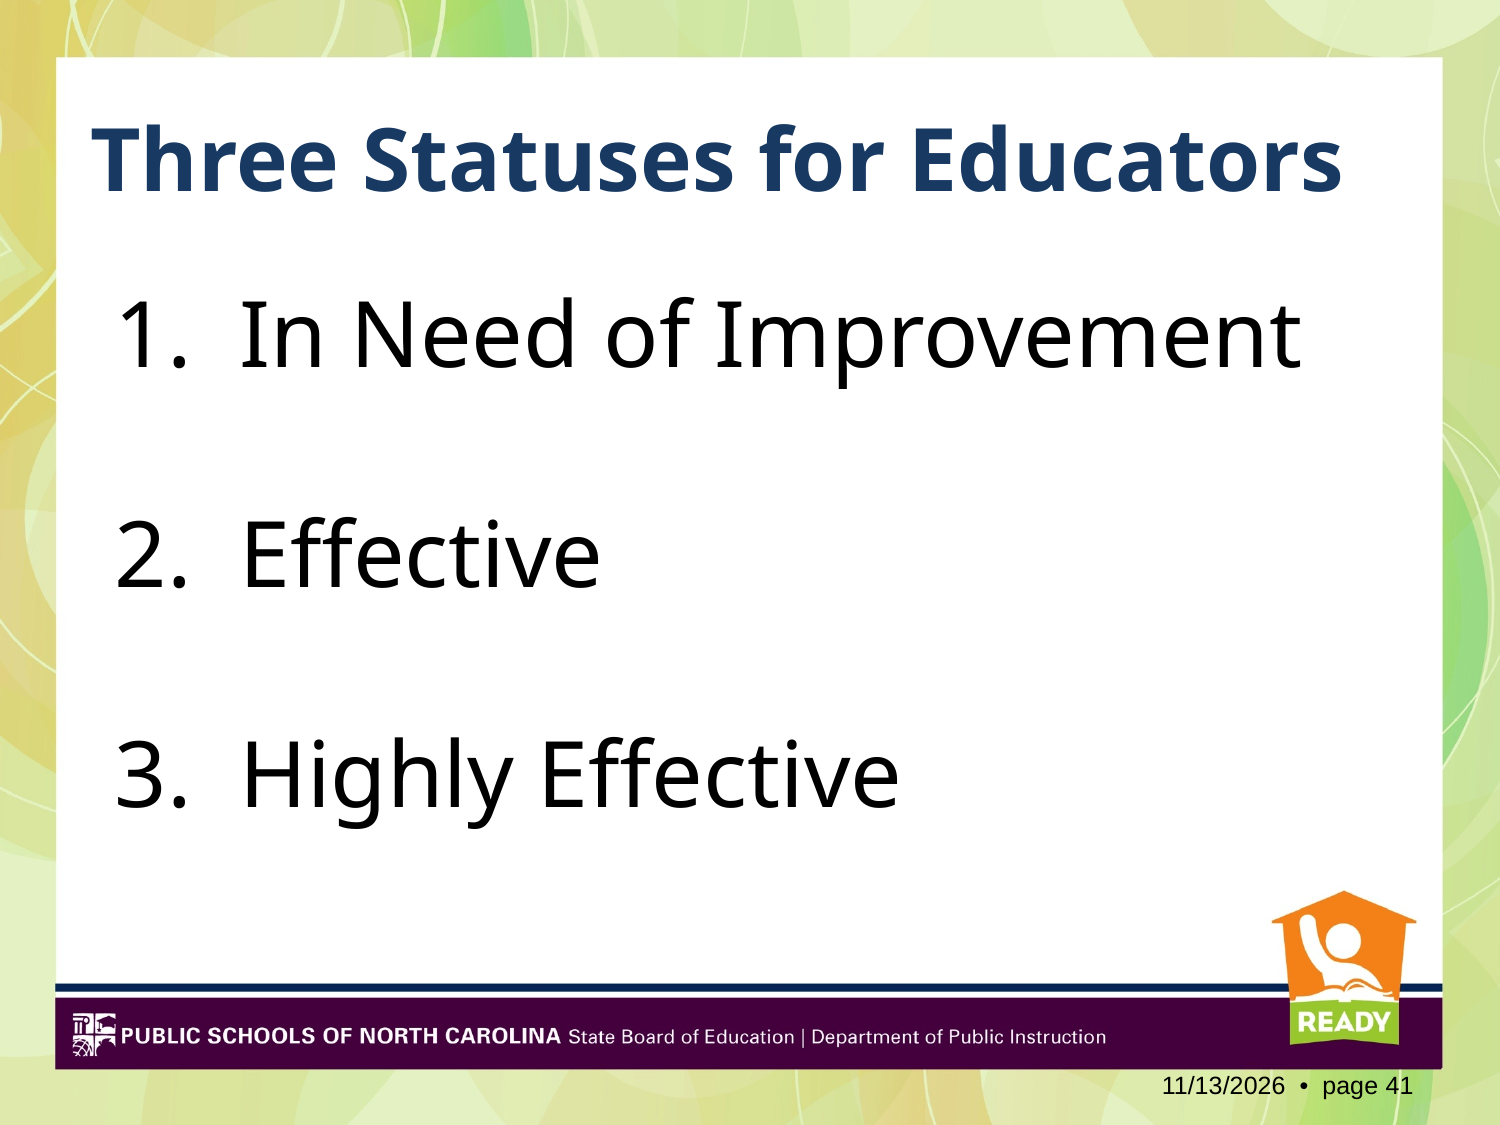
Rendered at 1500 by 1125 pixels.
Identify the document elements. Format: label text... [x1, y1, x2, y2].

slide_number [1147, 1062, 1460, 1122]
title Three Statuses for Educators [75, 87, 1400, 225]
picture [0, 0, 1500, 1125]
text_box In Need of Improvement Effective Highly Effective [99, 268, 1425, 878]
